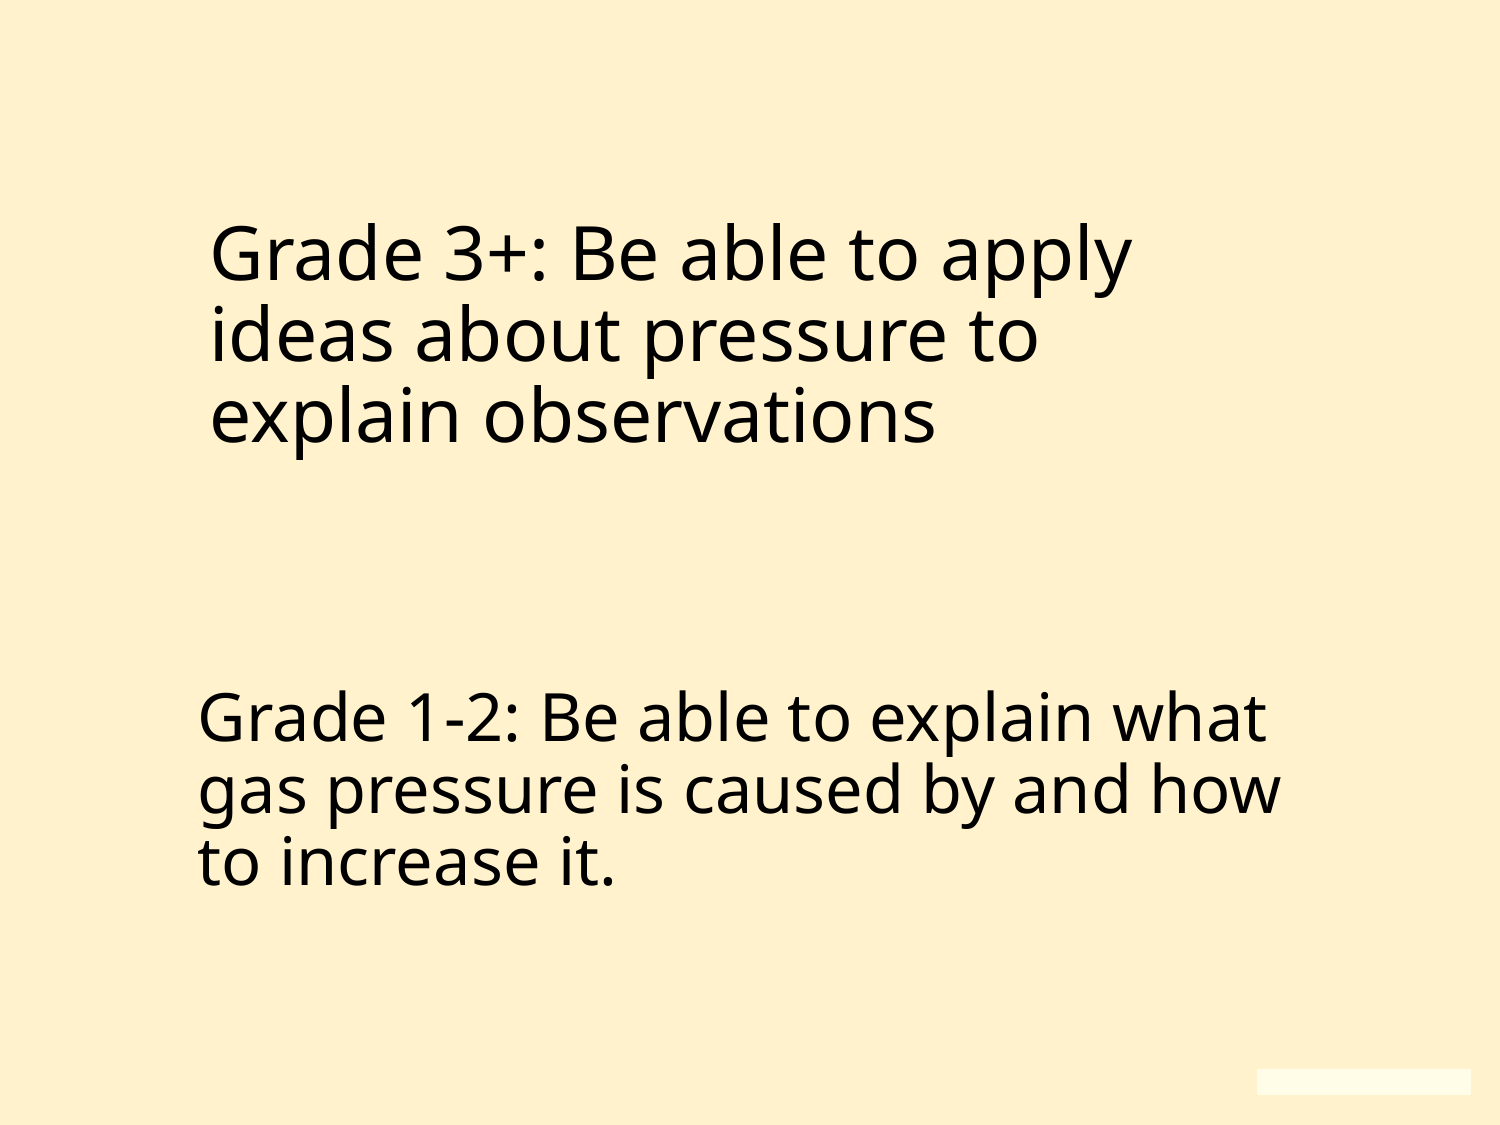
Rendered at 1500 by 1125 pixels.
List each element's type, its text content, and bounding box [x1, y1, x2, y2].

list Grade 1-2: Be able to explain what gas pressure is caused by and how to increase it. [183, 676, 1317, 1043]
text_box [1257, 1069, 1471, 1095]
list Grade 3+: Be able to apply ideas about pressure to explain observations [194, 208, 1329, 449]
